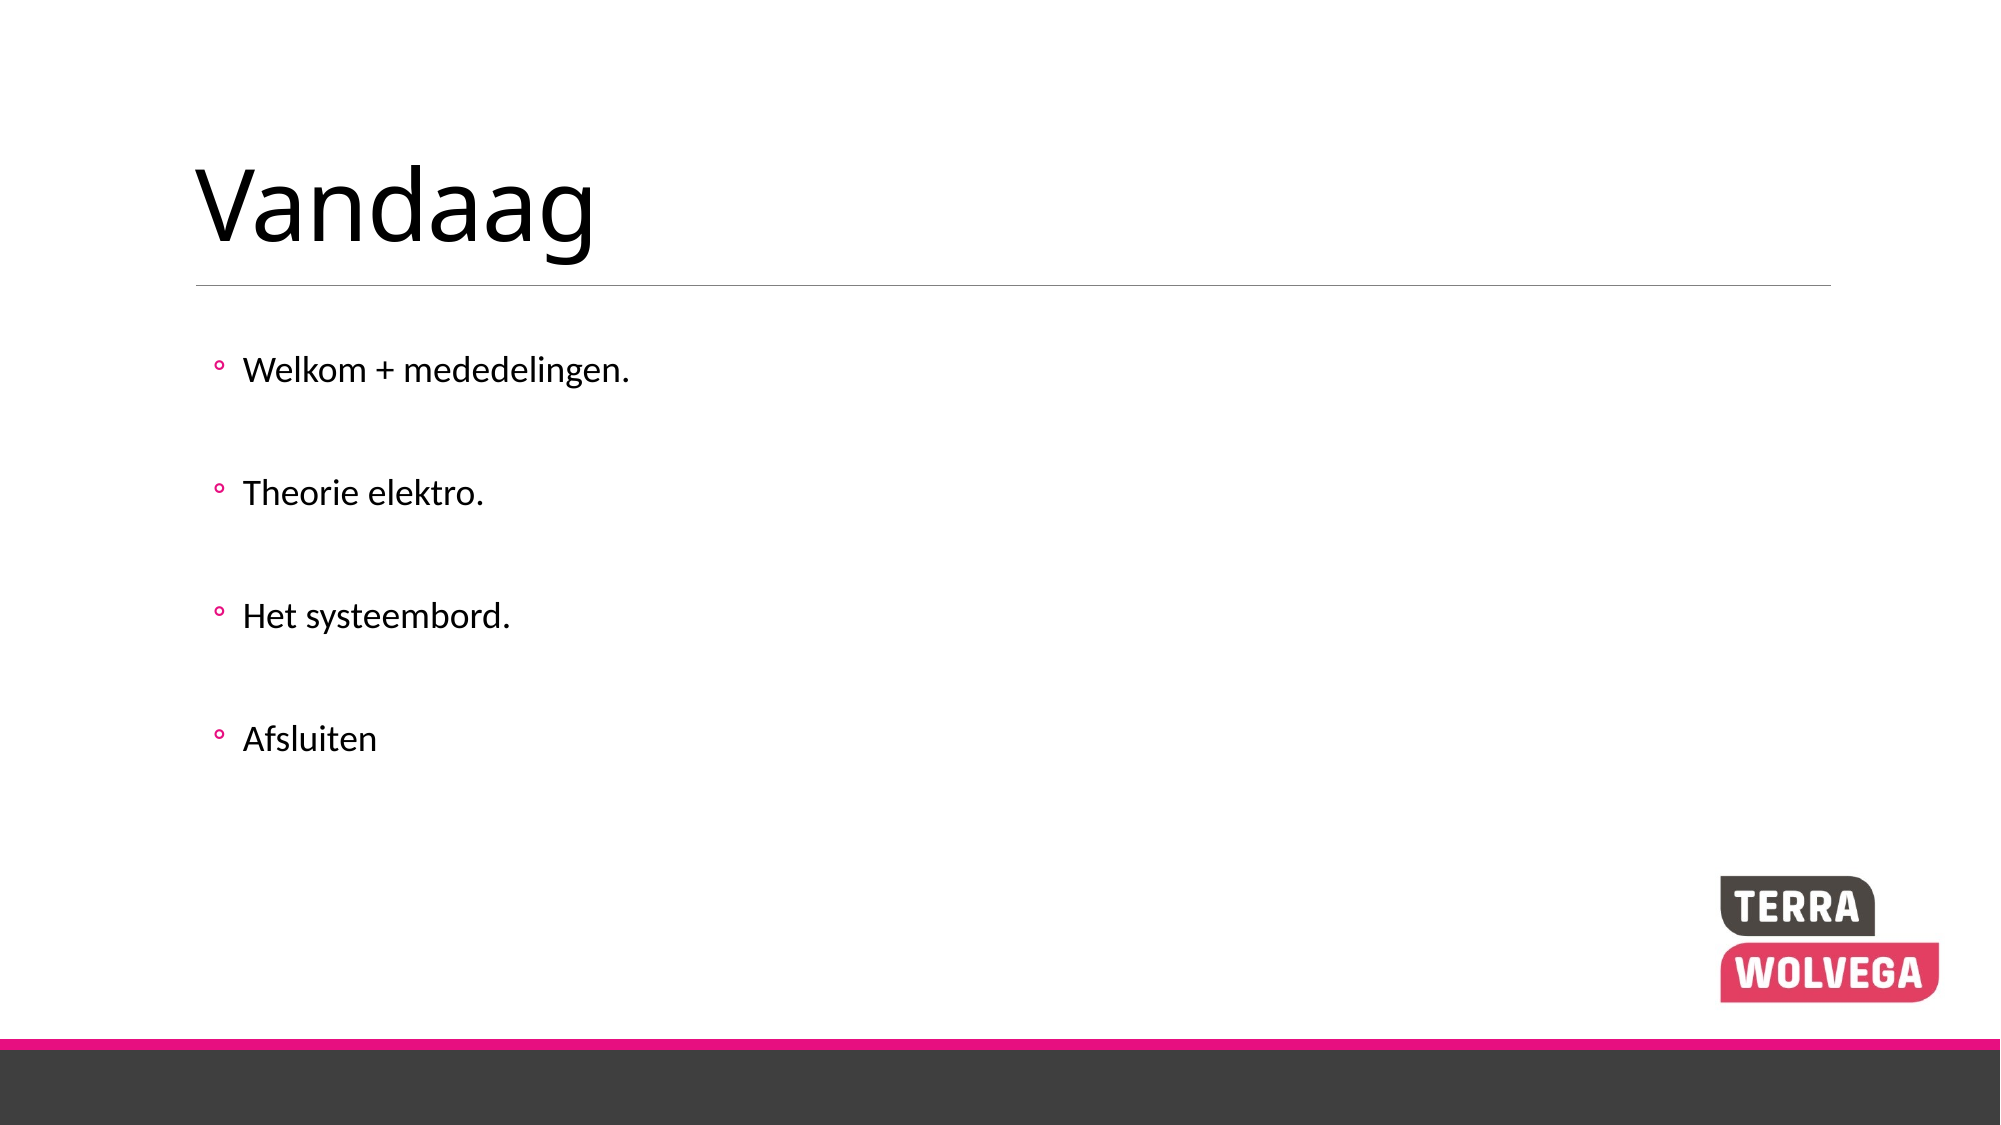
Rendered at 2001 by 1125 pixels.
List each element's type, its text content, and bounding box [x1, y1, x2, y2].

title Vandaag [180, 135, 1830, 270]
picture [1715, 867, 1945, 1013]
list Welkom + mededelingen. Theorie elektro. Het systeembord. Afsluiten [180, 293, 1830, 1125]
